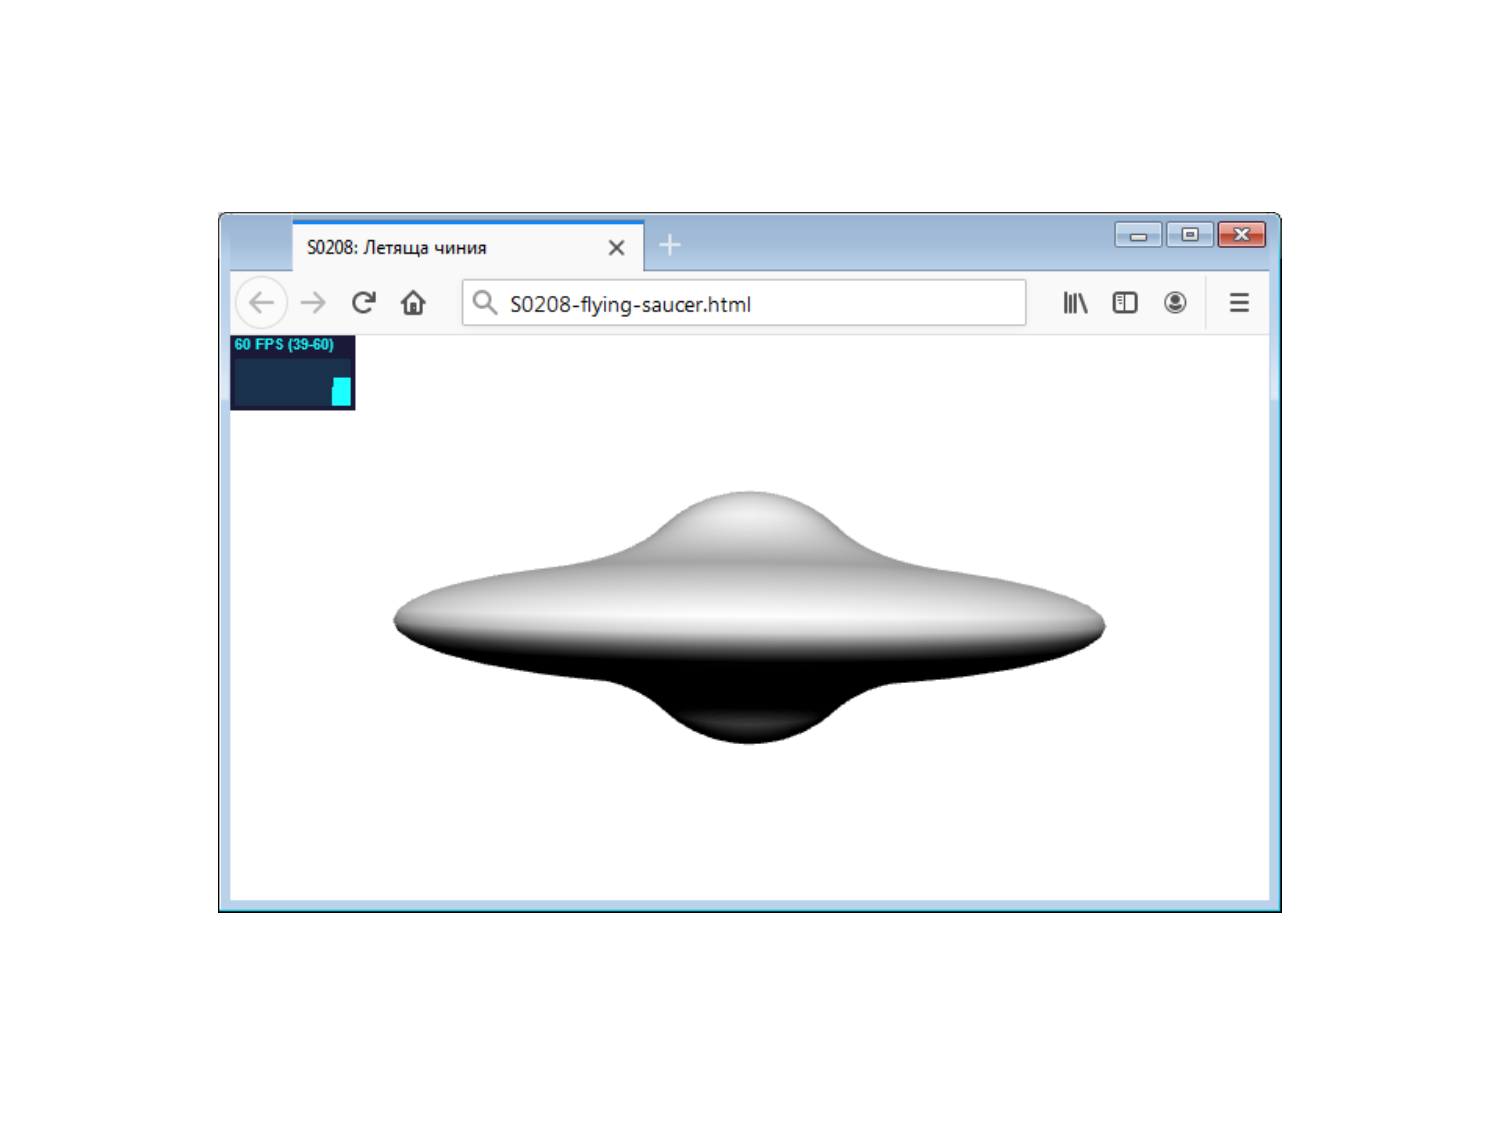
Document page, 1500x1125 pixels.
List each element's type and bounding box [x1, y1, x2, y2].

picture [218, 212, 1282, 913]
